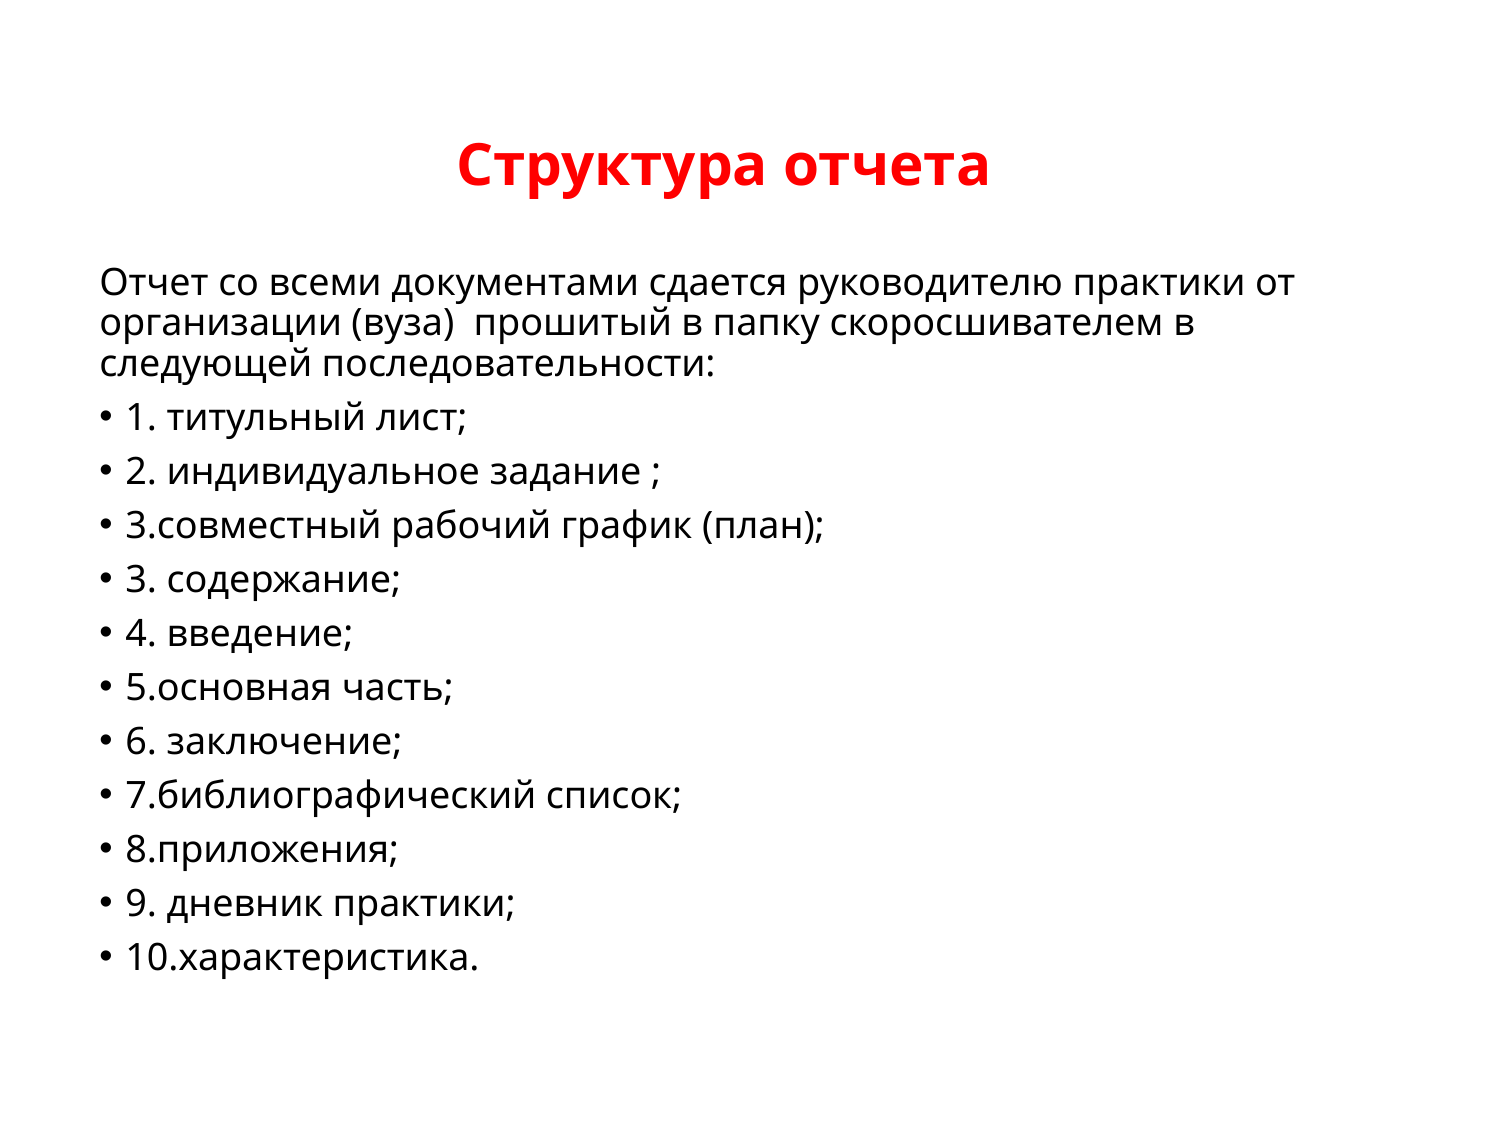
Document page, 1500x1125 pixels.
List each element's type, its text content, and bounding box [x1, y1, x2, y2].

title Структура отчета [84, 112, 1364, 220]
list Отчет со всеми документами сдается руководителю практики от организации (вуза) прошитый в папку скоросшивателем в следующей последовательности: 1. титульный лист; 2. индивидуальное задание ; 3.совместный рабочий график (план); 3. содержание; 4. введение; 5.основная часть; 6. заключение; 7.библиографический список; 8.приложения; 9. дневник практики; 10.характеристика. [84, 255, 1364, 988]
